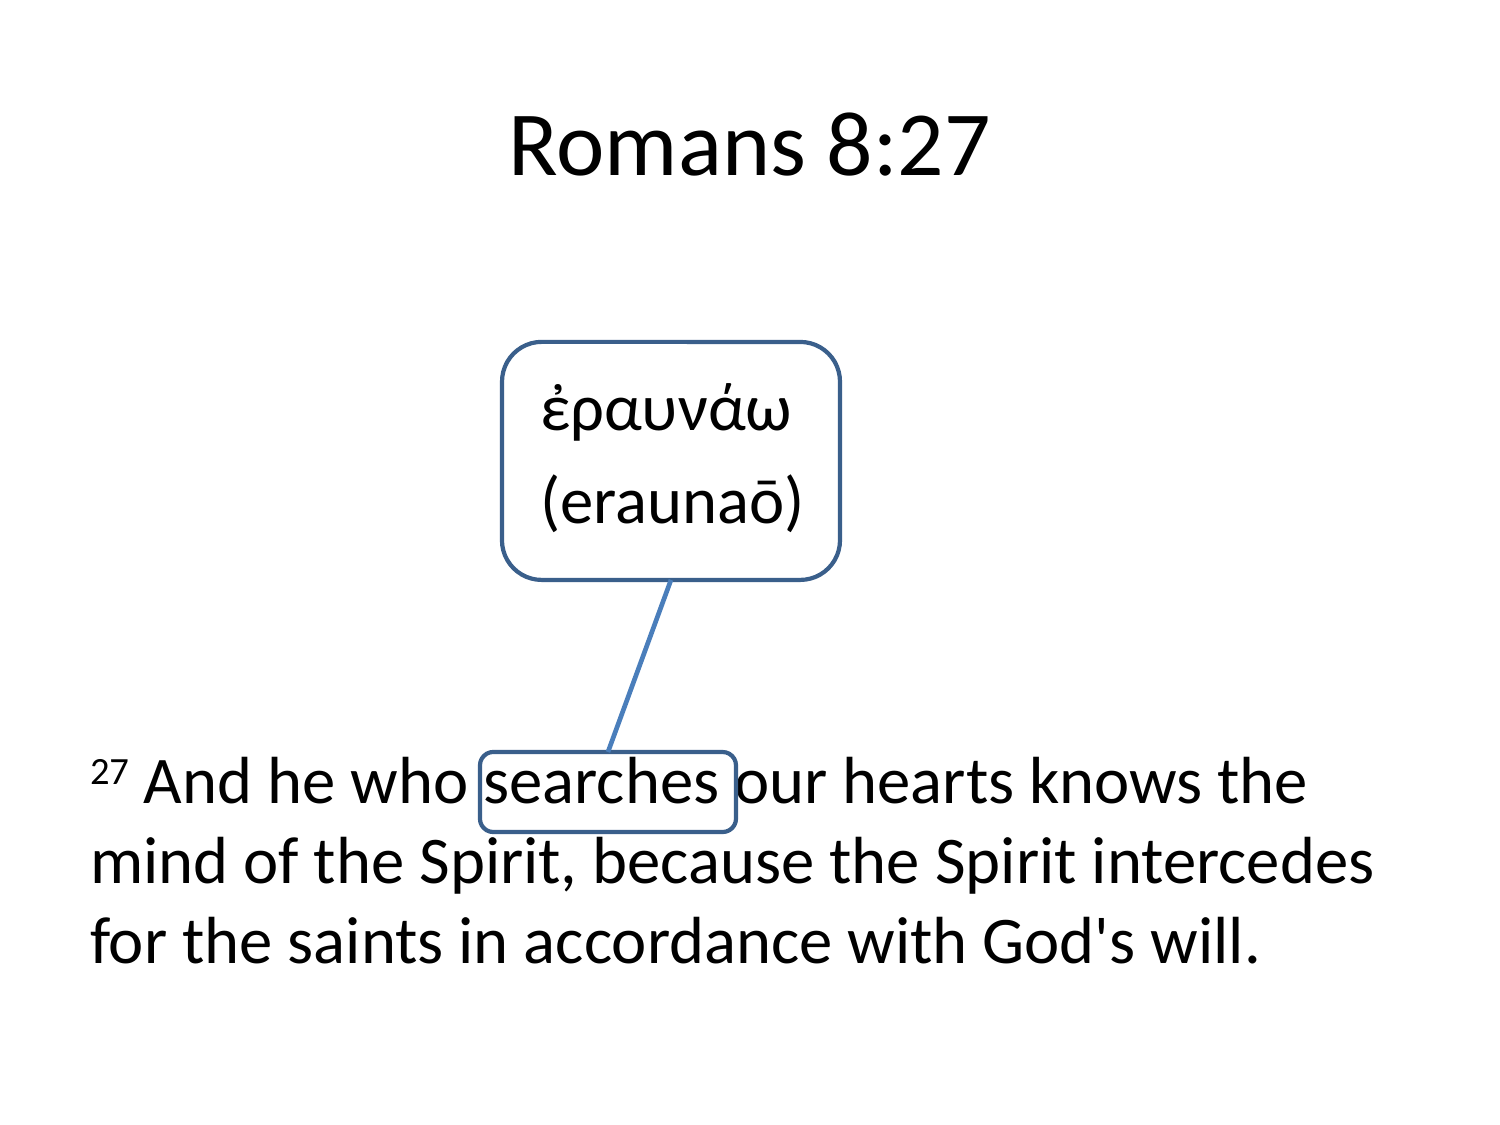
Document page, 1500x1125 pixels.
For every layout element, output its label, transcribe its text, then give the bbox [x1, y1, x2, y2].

text_box [477, 749, 739, 835]
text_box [607, 579, 672, 753]
text_box [499, 339, 843, 583]
title Romans 8:27 [75, 45, 1425, 233]
list ἐραυνάω (eraunaō) 27 And he who searches our hearts knows the mind of the Spirit, because the Spirit intercedes for the saints in accordance with God's will. [75, 262, 1425, 1005]
